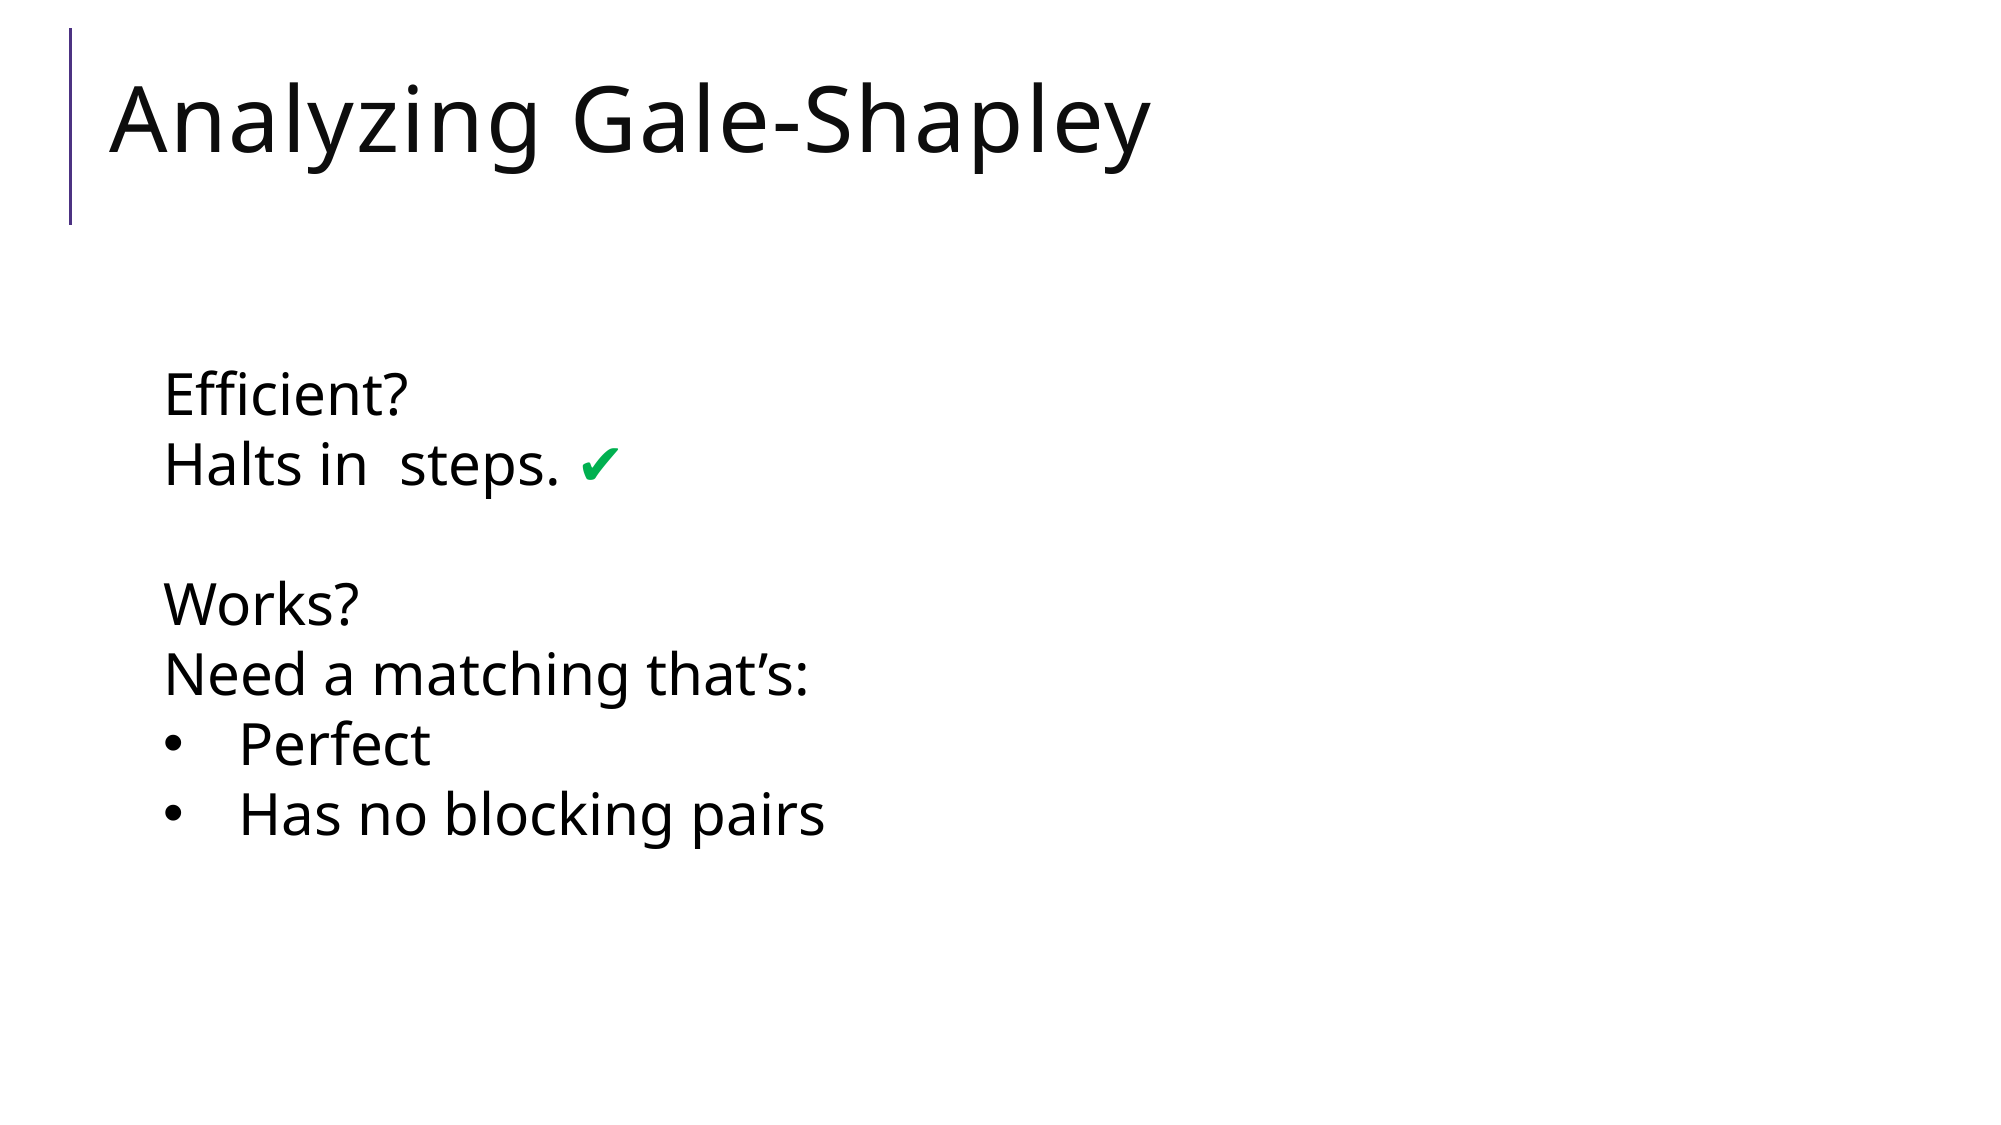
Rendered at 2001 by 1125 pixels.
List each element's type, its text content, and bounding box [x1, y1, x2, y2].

title Analyzing Gale-Shapley [94, 43, 1930, 210]
